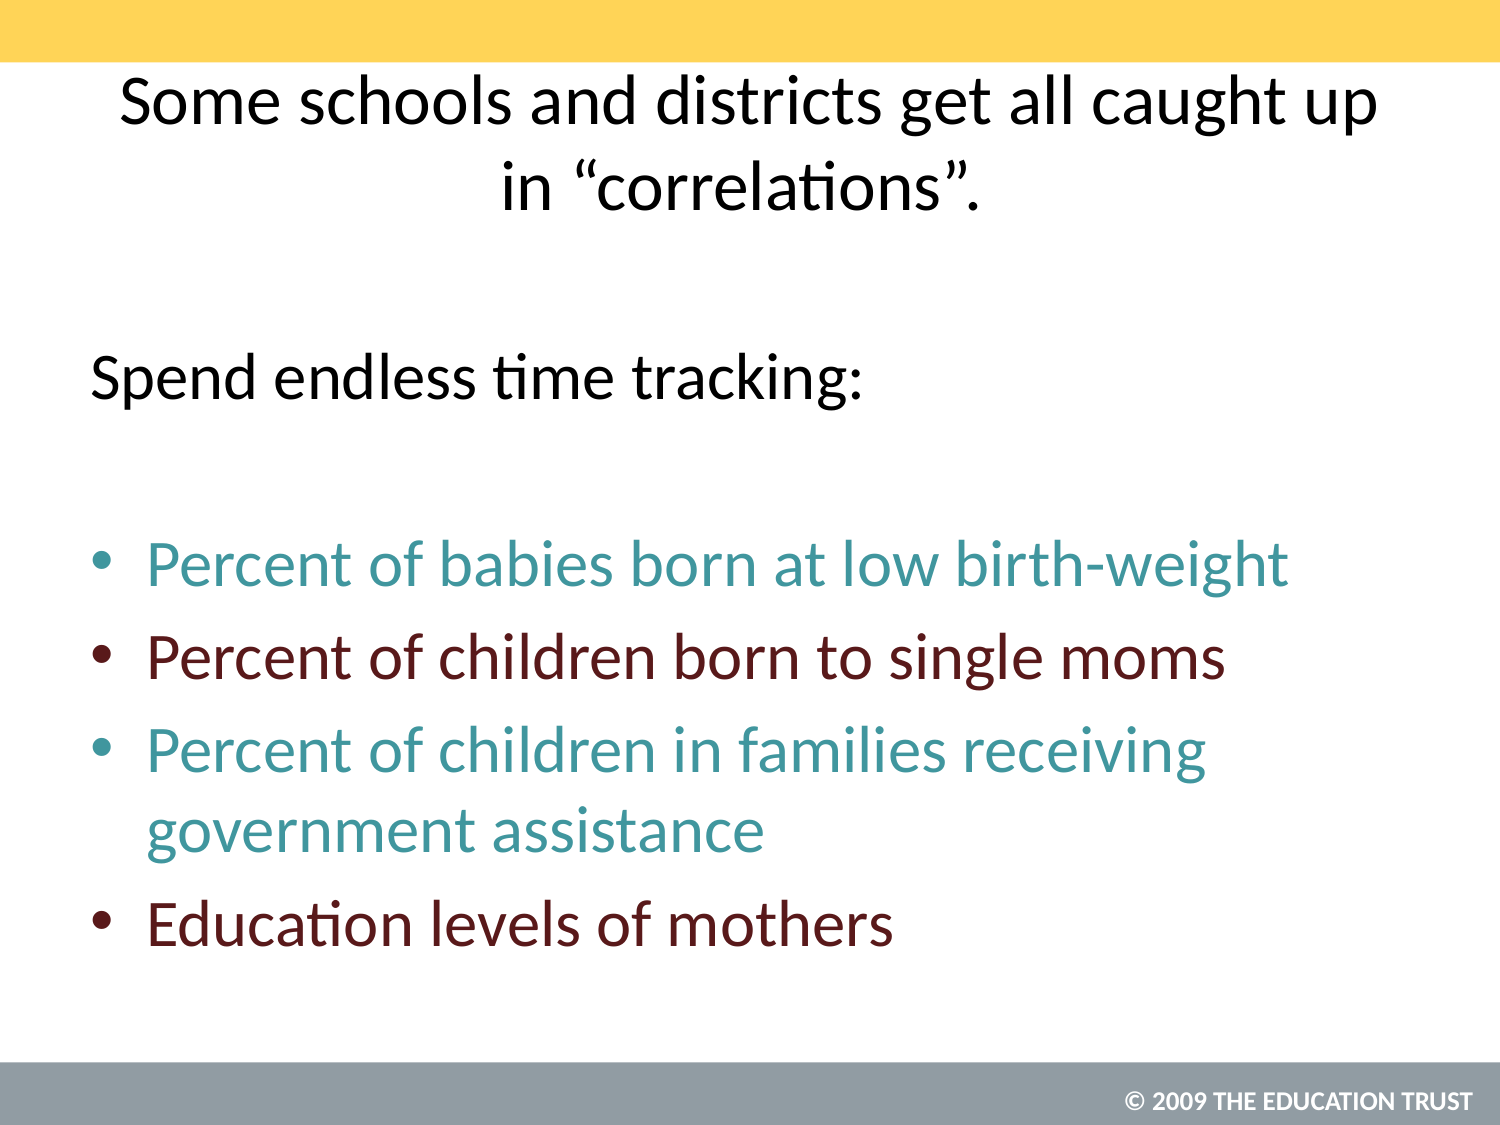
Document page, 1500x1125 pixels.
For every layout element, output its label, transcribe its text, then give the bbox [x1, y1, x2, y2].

title Some schools and districts get all caught up in “correlations”. [74, 44, 1426, 233]
list Spend endless time tracking: Percent of babies born at low birth-weight Percent of children born to single moms Percent of children in families receiving government assistance Education levels of mothers [74, 324, 1426, 1063]
